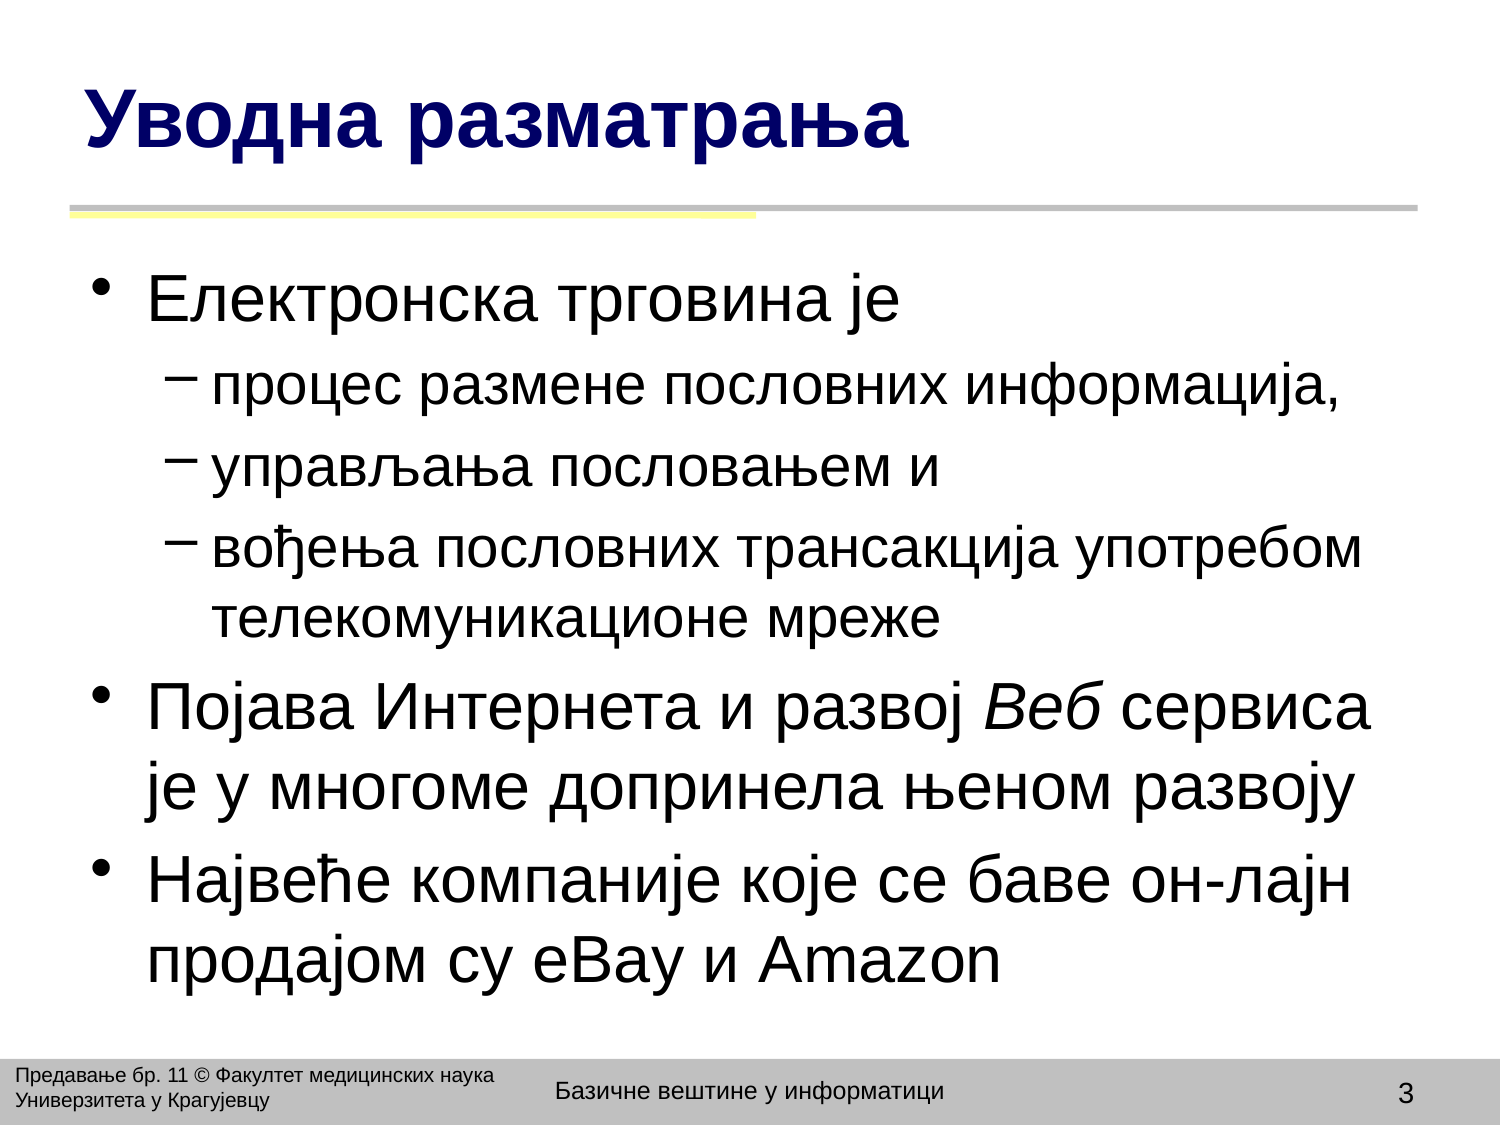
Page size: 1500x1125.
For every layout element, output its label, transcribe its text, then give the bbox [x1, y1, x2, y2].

slide_number 3 [1079, 1066, 1430, 1125]
footer Базичне вештине у информатици [512, 1066, 988, 1125]
slide_number Предавање бр. 11 © Факултет медицинских наука Универзитета у Крагујевцу [0, 1053, 621, 1108]
title Уводна разматрања [69, 19, 1426, 208]
list Електронска трговина је процес размене пословних информација, управљања пословањем и вођења пословних трансакција употребом телекомуникационе мреже Појава Интернета и развој Веб сервиса је у многоме допринела њеном развоју Највеће компаније које се баве он-лајн продајом су eBay и Amazon [74, 246, 1426, 1023]
